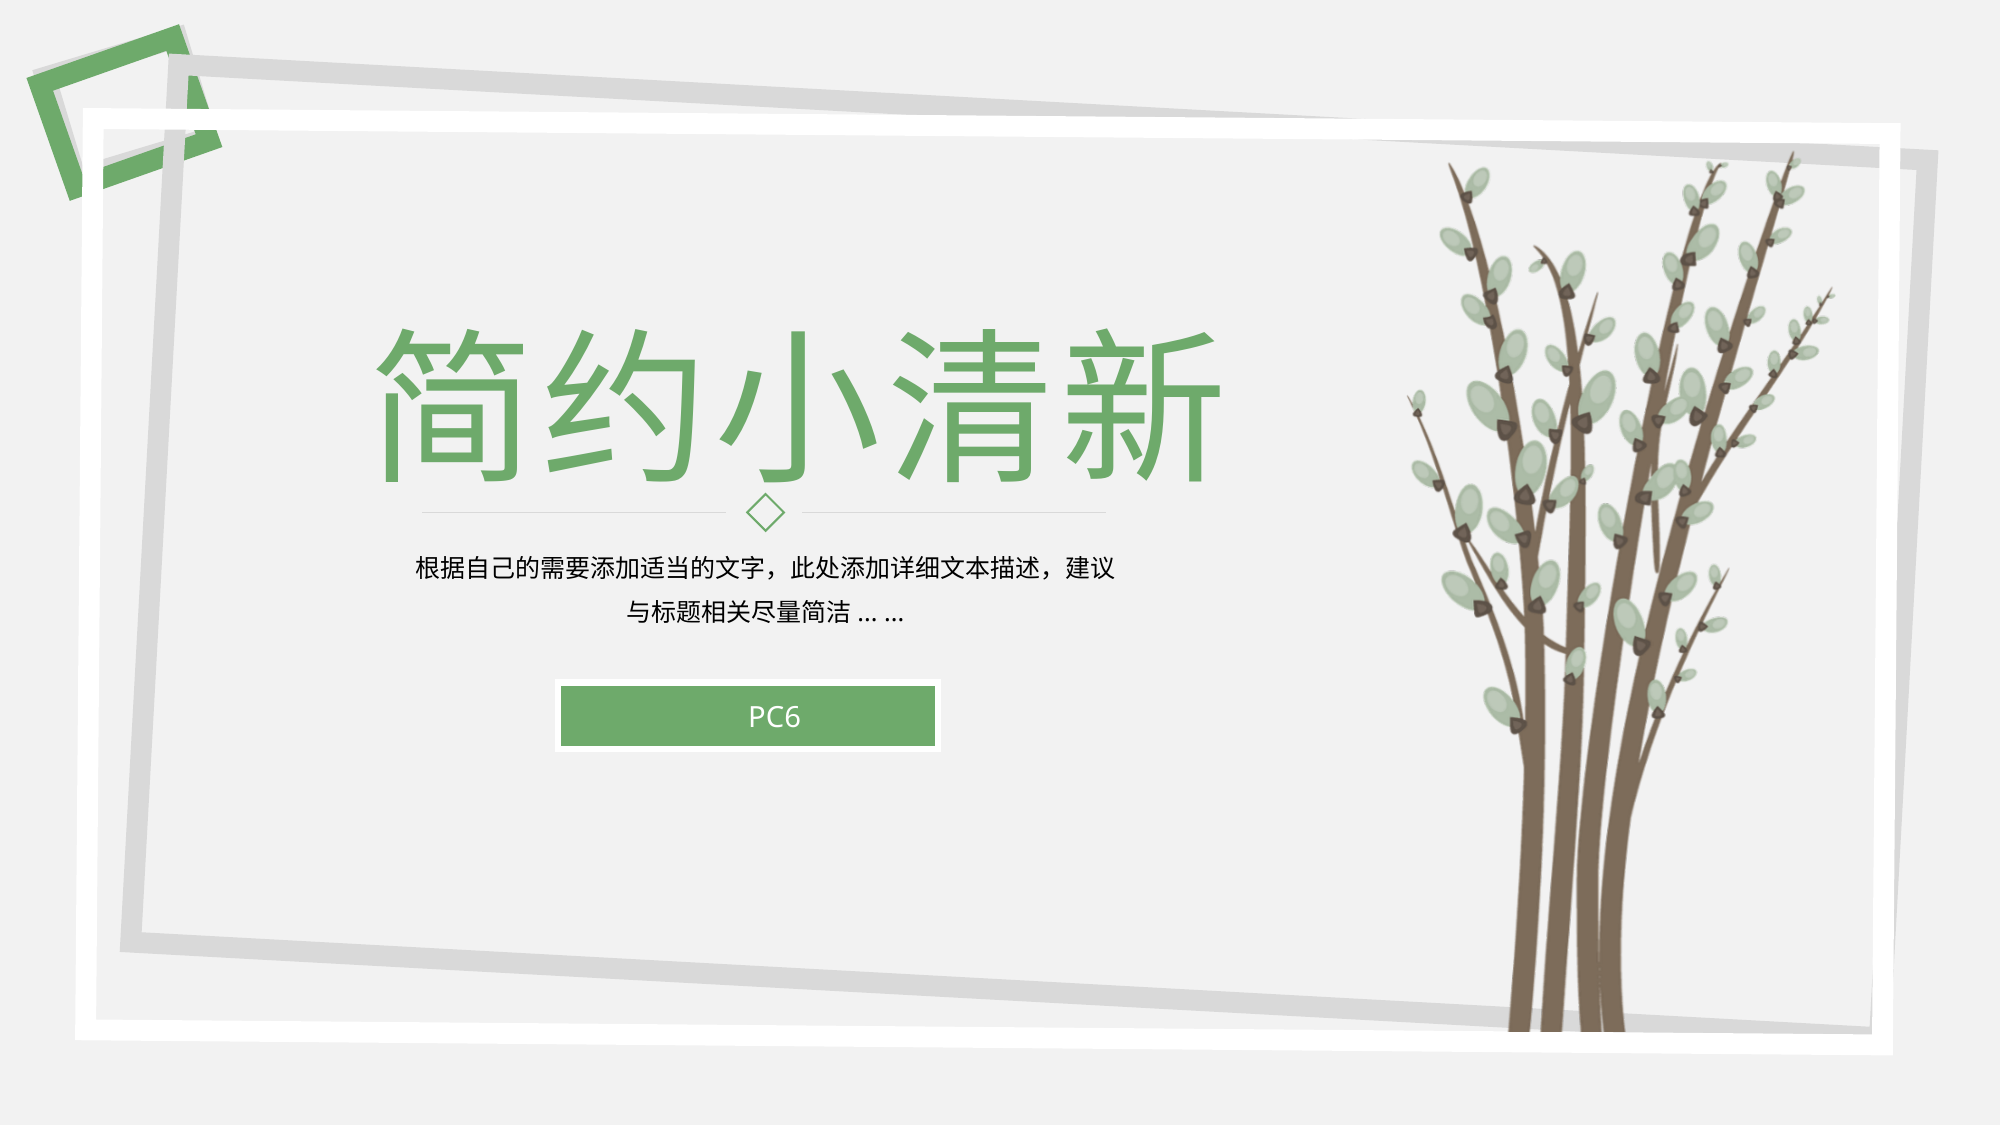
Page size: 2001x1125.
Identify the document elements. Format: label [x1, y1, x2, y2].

text_box [89, 109, 1904, 1038]
text_box [422, 499, 1106, 526]
text_box [558, 682, 939, 750]
picture [1342, 71, 1901, 1032]
